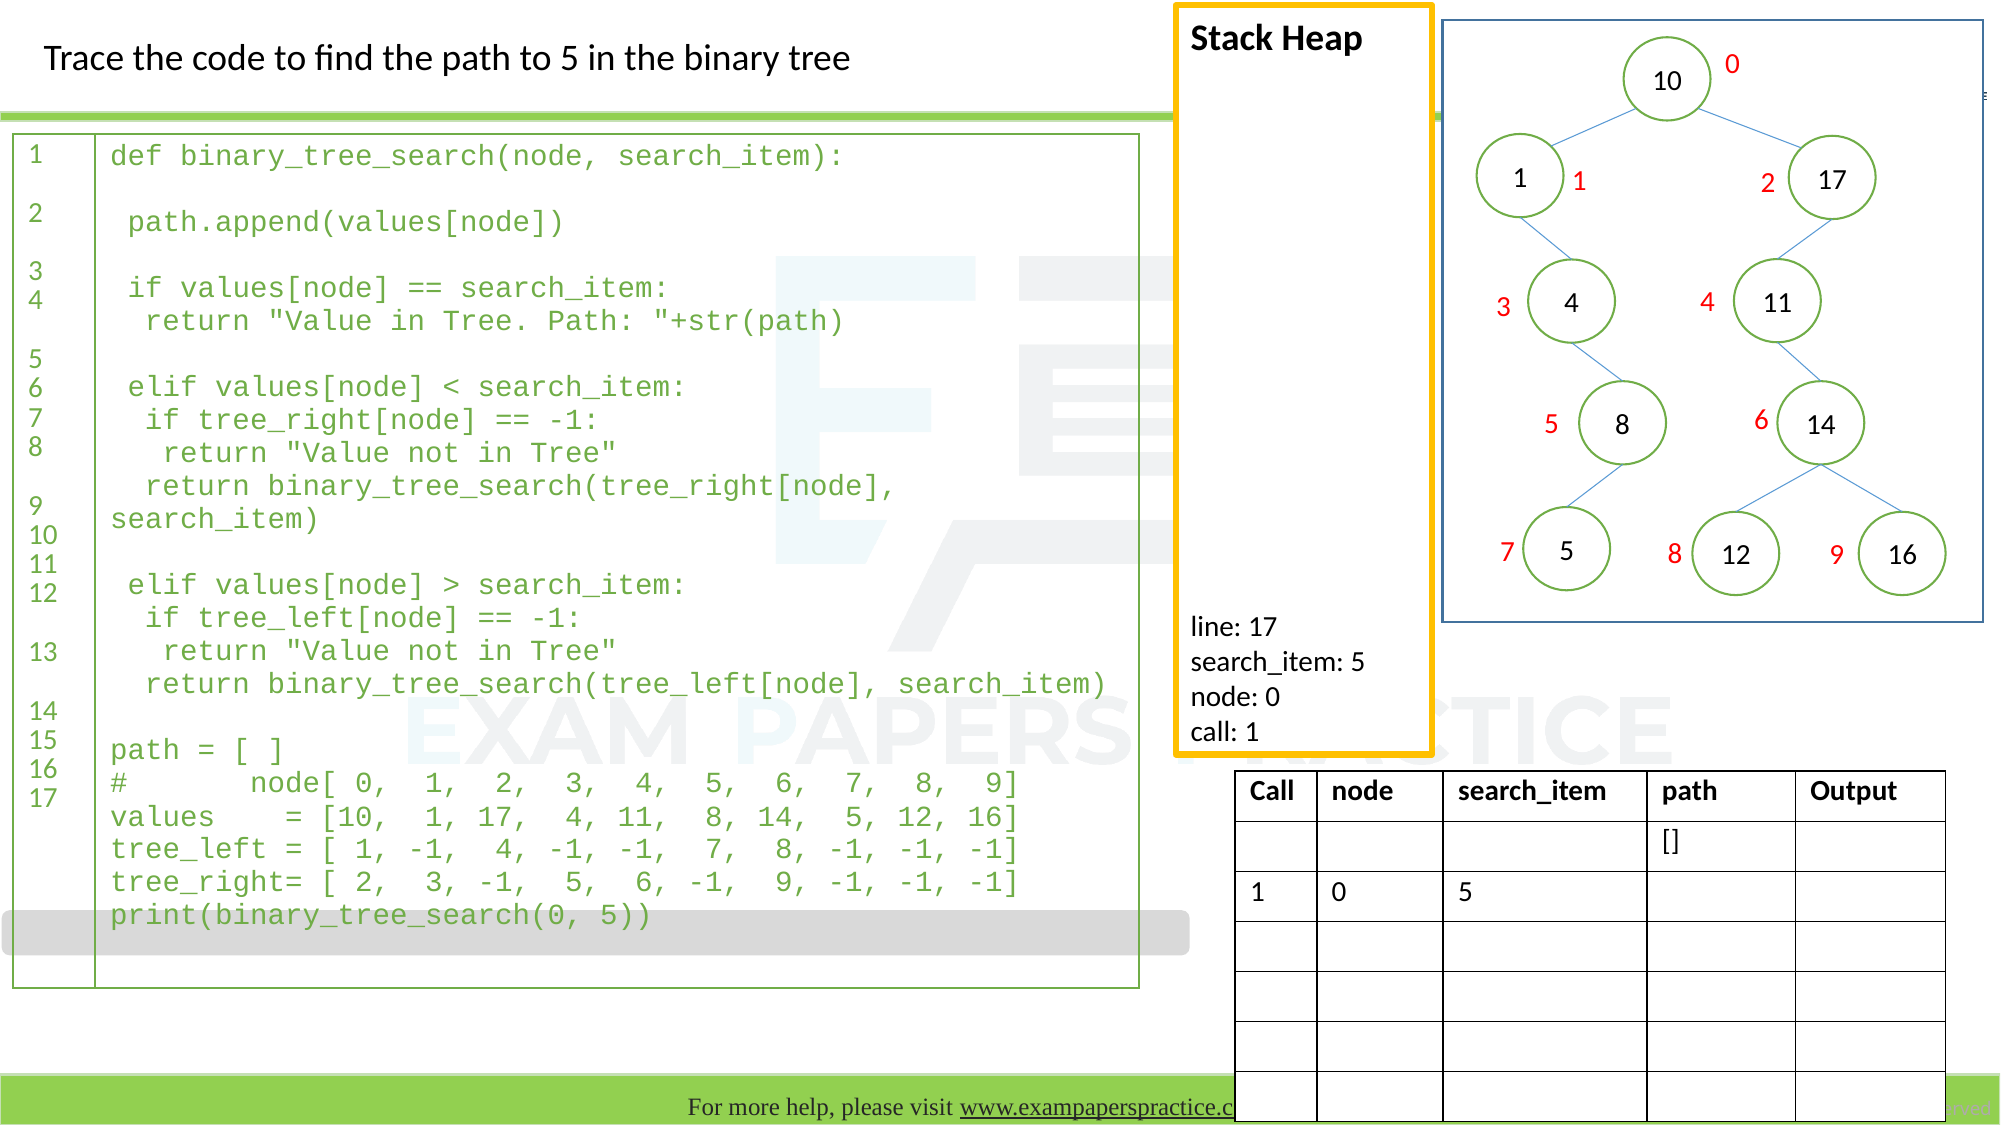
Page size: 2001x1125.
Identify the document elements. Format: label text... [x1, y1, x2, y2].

table_header def binary_tree_search(node, search_item): path.append(values[node]) if values[node] == search_item: return "Value in Tree. Path: "+str(path) elif values[node] < search_item: if tree_right[node] == -1: return "Value not in Tree" return binary_tree_search(tree_right[node], search_item) elif values[node] > search_item: if tree_left[node] == -1: return "Value not in Tree" return binary_tree_search(tree_left[node], search_item) path = [ ] # node[ 0, 1, 2, 3, 4, 5, 6, 7, 8, 9] values = [10, 1, 17, 4, 11, 8, 14, 5, 12, 16] tree_left = [ 1, -1, 4, -1, -1, 7, 8, -1, -1, -1] tree_right= [ 2, 3, -1, 5, 6, -1, 9, -1, -1, -1] print(binary_tree_search(0, 5)) [96, 135, 1138, 987]
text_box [1442, 20, 1984, 623]
table_cell [1648, 872, 1795, 921]
table_cell [1444, 1022, 1646, 1071]
text_box Trace the code to find the path to 5 in the binary tree [28, 25, 1072, 86]
table_cell [1796, 872, 1945, 921]
table_cell [1648, 1022, 1795, 1071]
table_cell [1236, 972, 1316, 1021]
table_cell [1648, 1072, 1795, 1121]
table_header Call [1236, 772, 1316, 821]
table_cell [1444, 972, 1646, 1021]
table_cell [1648, 972, 1795, 1021]
table_cell [1796, 1072, 1945, 1121]
text_box [1, 910, 12, 956]
table_cell [1444, 822, 1646, 871]
table_cell [1648, 922, 1795, 971]
table_cell [1796, 1022, 1945, 1071]
table_cell 0 [1318, 872, 1442, 921]
table_header 1 2 3 4 5 6 7 8 9 10 11 12 13 14 15 16 17 [14, 135, 94, 987]
table_cell [1318, 972, 1442, 1021]
table_cell [1236, 1022, 1316, 1071]
text_box [1140, 910, 1190, 956]
table_cell [1318, 1072, 1442, 1121]
text_box Stack Heap line: 17 search_item: 5 node: 0 call: 1 [1175, 5, 1432, 755]
table_cell [1796, 822, 1945, 871]
table_cell 1 [1236, 872, 1316, 921]
table_cell [1444, 1072, 1646, 1121]
table_cell [1444, 922, 1646, 971]
table_cell 5 [1444, 872, 1646, 921]
table_cell [1318, 822, 1442, 871]
table_cell [1236, 822, 1316, 871]
table_cell [1318, 922, 1442, 971]
table_header node [1318, 772, 1442, 821]
table_header path [1648, 772, 1795, 821]
table_cell [1796, 972, 1945, 1021]
table_header Output [1796, 772, 1945, 821]
table_cell [1236, 1072, 1316, 1121]
table_cell [1796, 922, 1945, 971]
table_header search_item [1444, 772, 1646, 821]
table_cell [] [1648, 822, 1795, 871]
table_cell [1318, 1022, 1442, 1071]
table_cell [1236, 922, 1316, 971]
